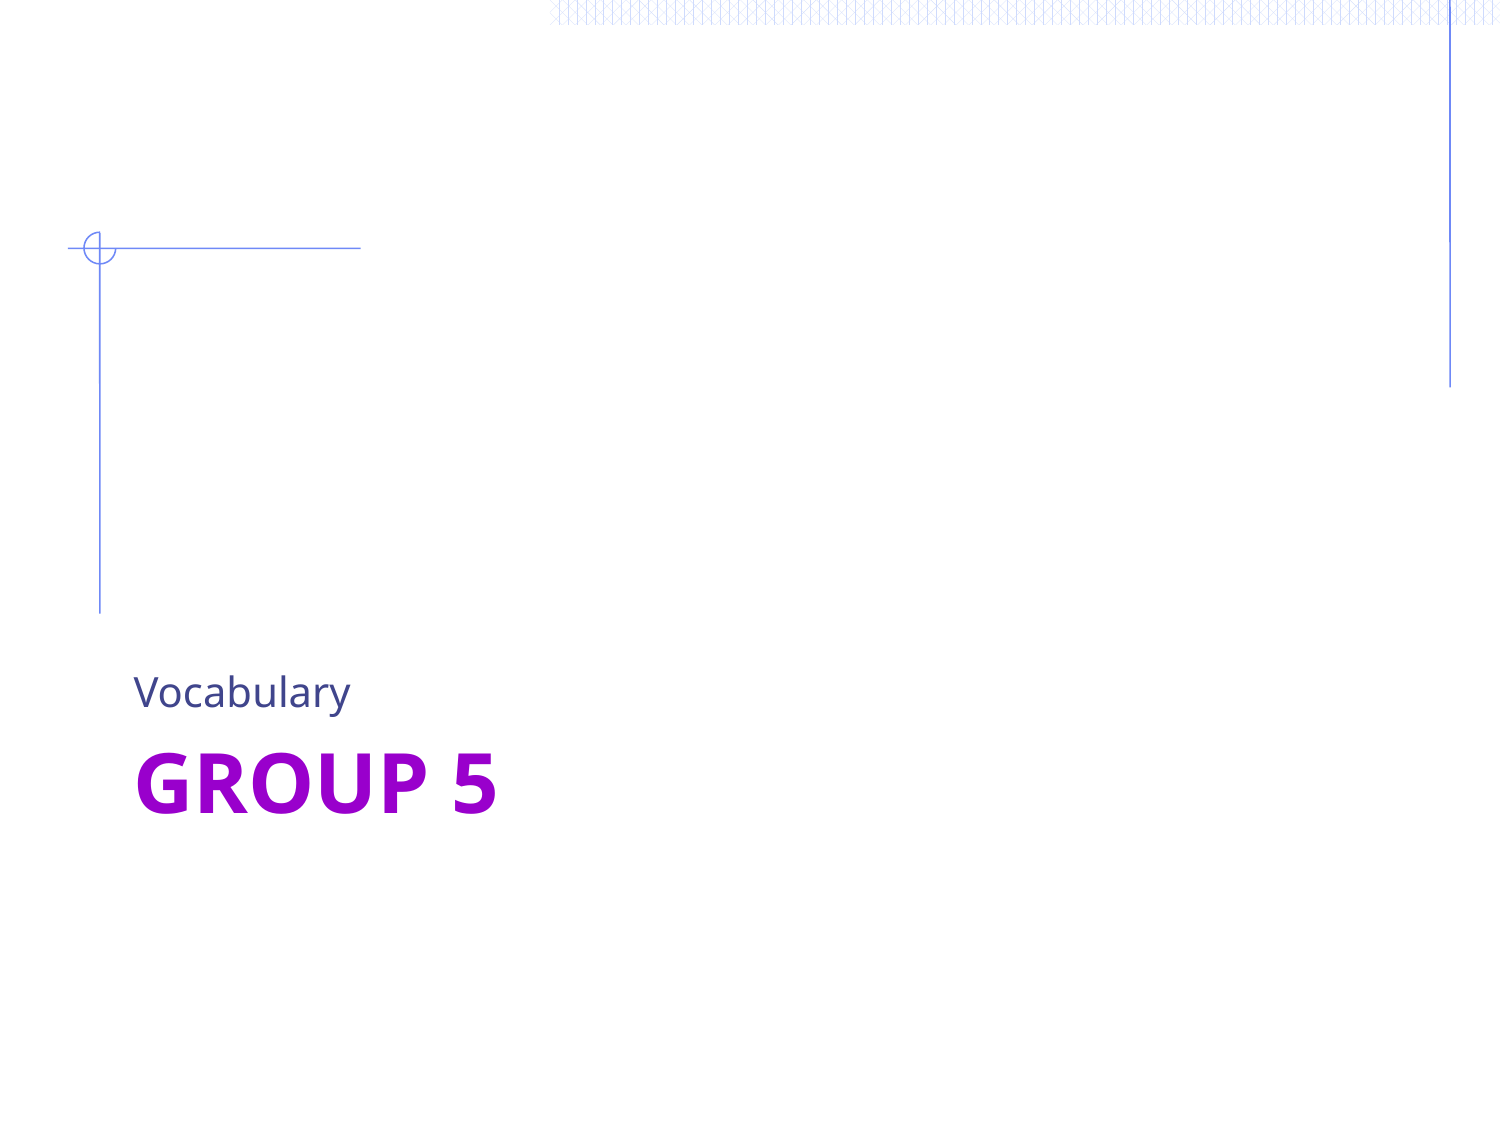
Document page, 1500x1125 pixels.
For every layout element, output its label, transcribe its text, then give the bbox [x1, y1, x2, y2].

list Vocabulary [118, 476, 1394, 723]
title GROUP 5 [118, 723, 1394, 947]
